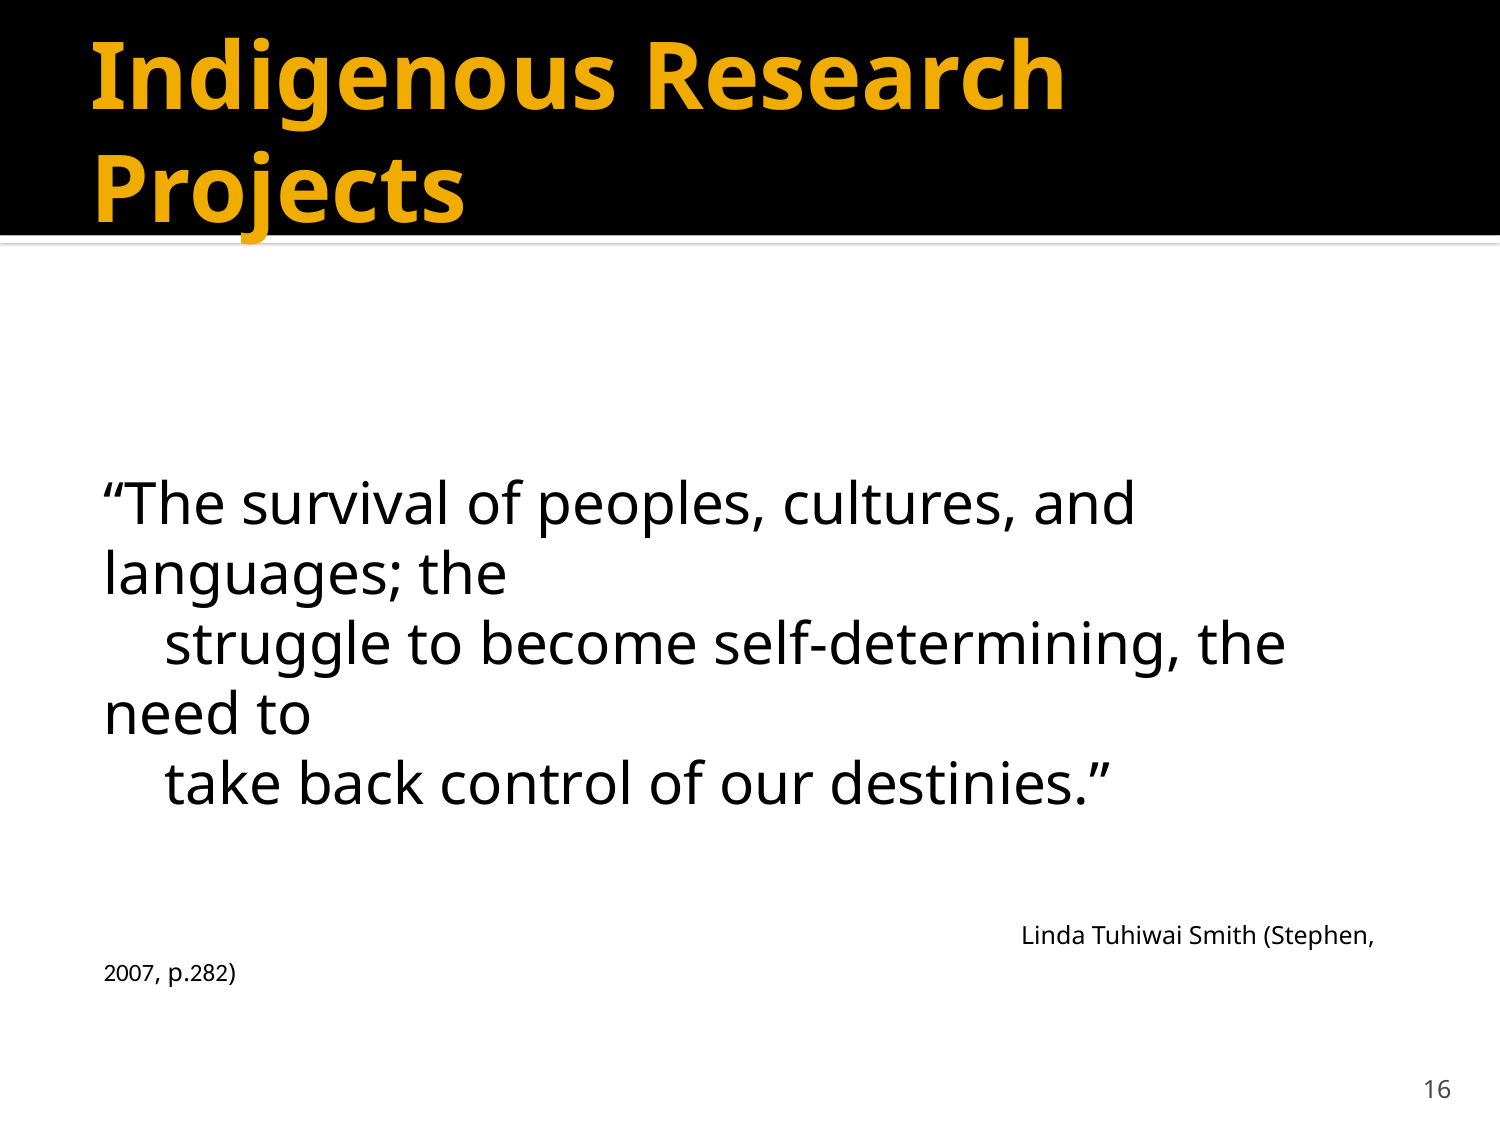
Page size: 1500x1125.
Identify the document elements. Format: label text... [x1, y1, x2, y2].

title Indigenous Research Projects [75, 25, 1425, 231]
list “The survival of peoples, cultures, and languages; the struggle to become self-determining, the need to take back control of our destinies.” Linda Tuhiwai Smith (Stephen, 2007, p.282) [75, 291, 1425, 1050]
slide_number 16 [1345, 1062, 1467, 1108]
